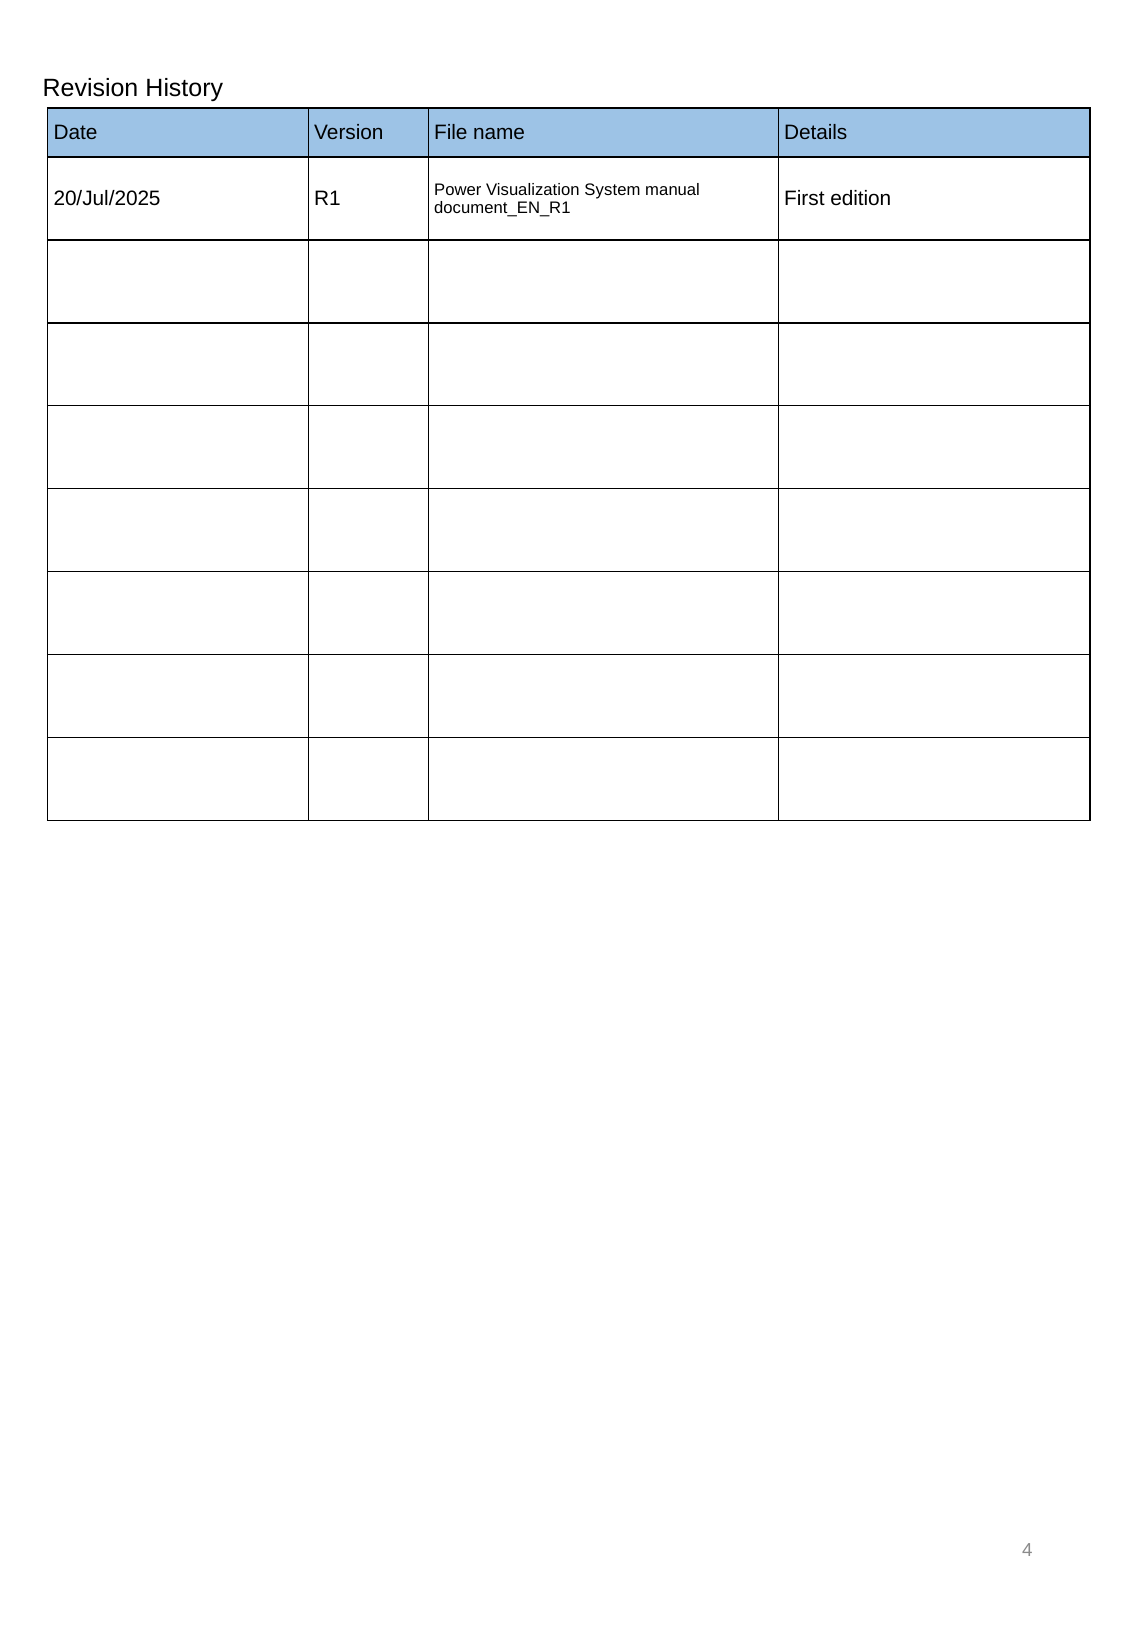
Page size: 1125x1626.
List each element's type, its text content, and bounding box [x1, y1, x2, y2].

table_cell [309, 489, 428, 571]
table_header File name [429, 109, 778, 156]
table_header Date [48, 109, 308, 156]
table_cell [48, 655, 308, 737]
table_header Version [309, 109, 428, 156]
slide_number 4 [794, 1506, 1048, 1593]
table_cell [779, 655, 1089, 737]
table_cell [429, 572, 778, 654]
table_cell [48, 572, 308, 654]
table_cell First edition [779, 158, 1089, 239]
table_cell [779, 738, 1089, 820]
table_cell R1 [309, 158, 428, 239]
table_header Details [779, 109, 1089, 156]
table_cell [48, 241, 308, 322]
table_cell [429, 489, 778, 571]
text_box Revision History [18, 63, 253, 109]
table_cell [48, 489, 308, 571]
table_cell 20/Jul/2025 [48, 158, 308, 239]
table_cell [48, 738, 308, 820]
table_cell [309, 406, 428, 488]
table_cell [309, 738, 428, 820]
table_cell [309, 655, 428, 737]
table_cell [429, 655, 778, 737]
table_cell [429, 738, 778, 820]
table_cell [429, 406, 778, 488]
table_cell [429, 241, 778, 322]
table_cell [48, 406, 308, 488]
table_cell [309, 572, 428, 654]
table_cell [779, 489, 1089, 571]
table_cell [779, 241, 1089, 322]
table_cell [779, 406, 1089, 488]
table_cell Power Visualization System manual document_EN_R1 [429, 158, 778, 239]
table_cell [429, 324, 778, 405]
table_cell [48, 324, 308, 405]
table_cell [779, 572, 1089, 654]
table_cell [309, 241, 428, 322]
table_cell [309, 324, 428, 405]
table_cell [779, 324, 1089, 405]
